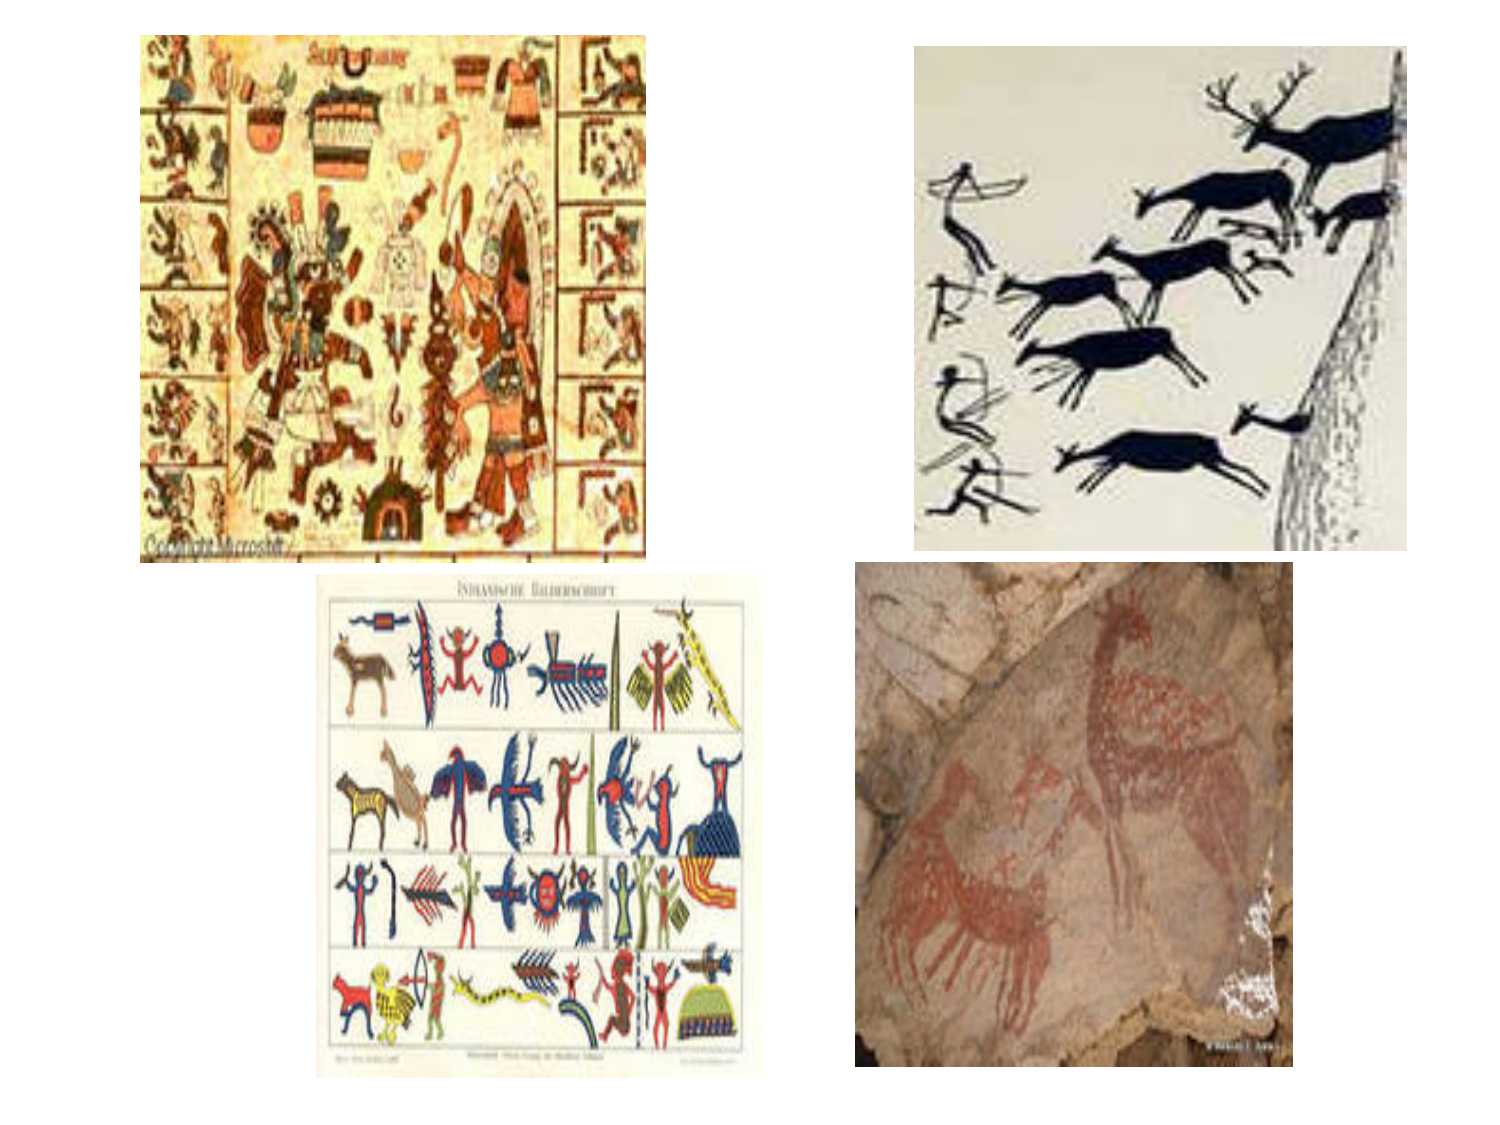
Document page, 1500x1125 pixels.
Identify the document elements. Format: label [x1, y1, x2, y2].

picture [913, 46, 1407, 552]
picture [316, 573, 762, 1079]
picture [140, 34, 646, 563]
picture [855, 562, 1294, 1067]
